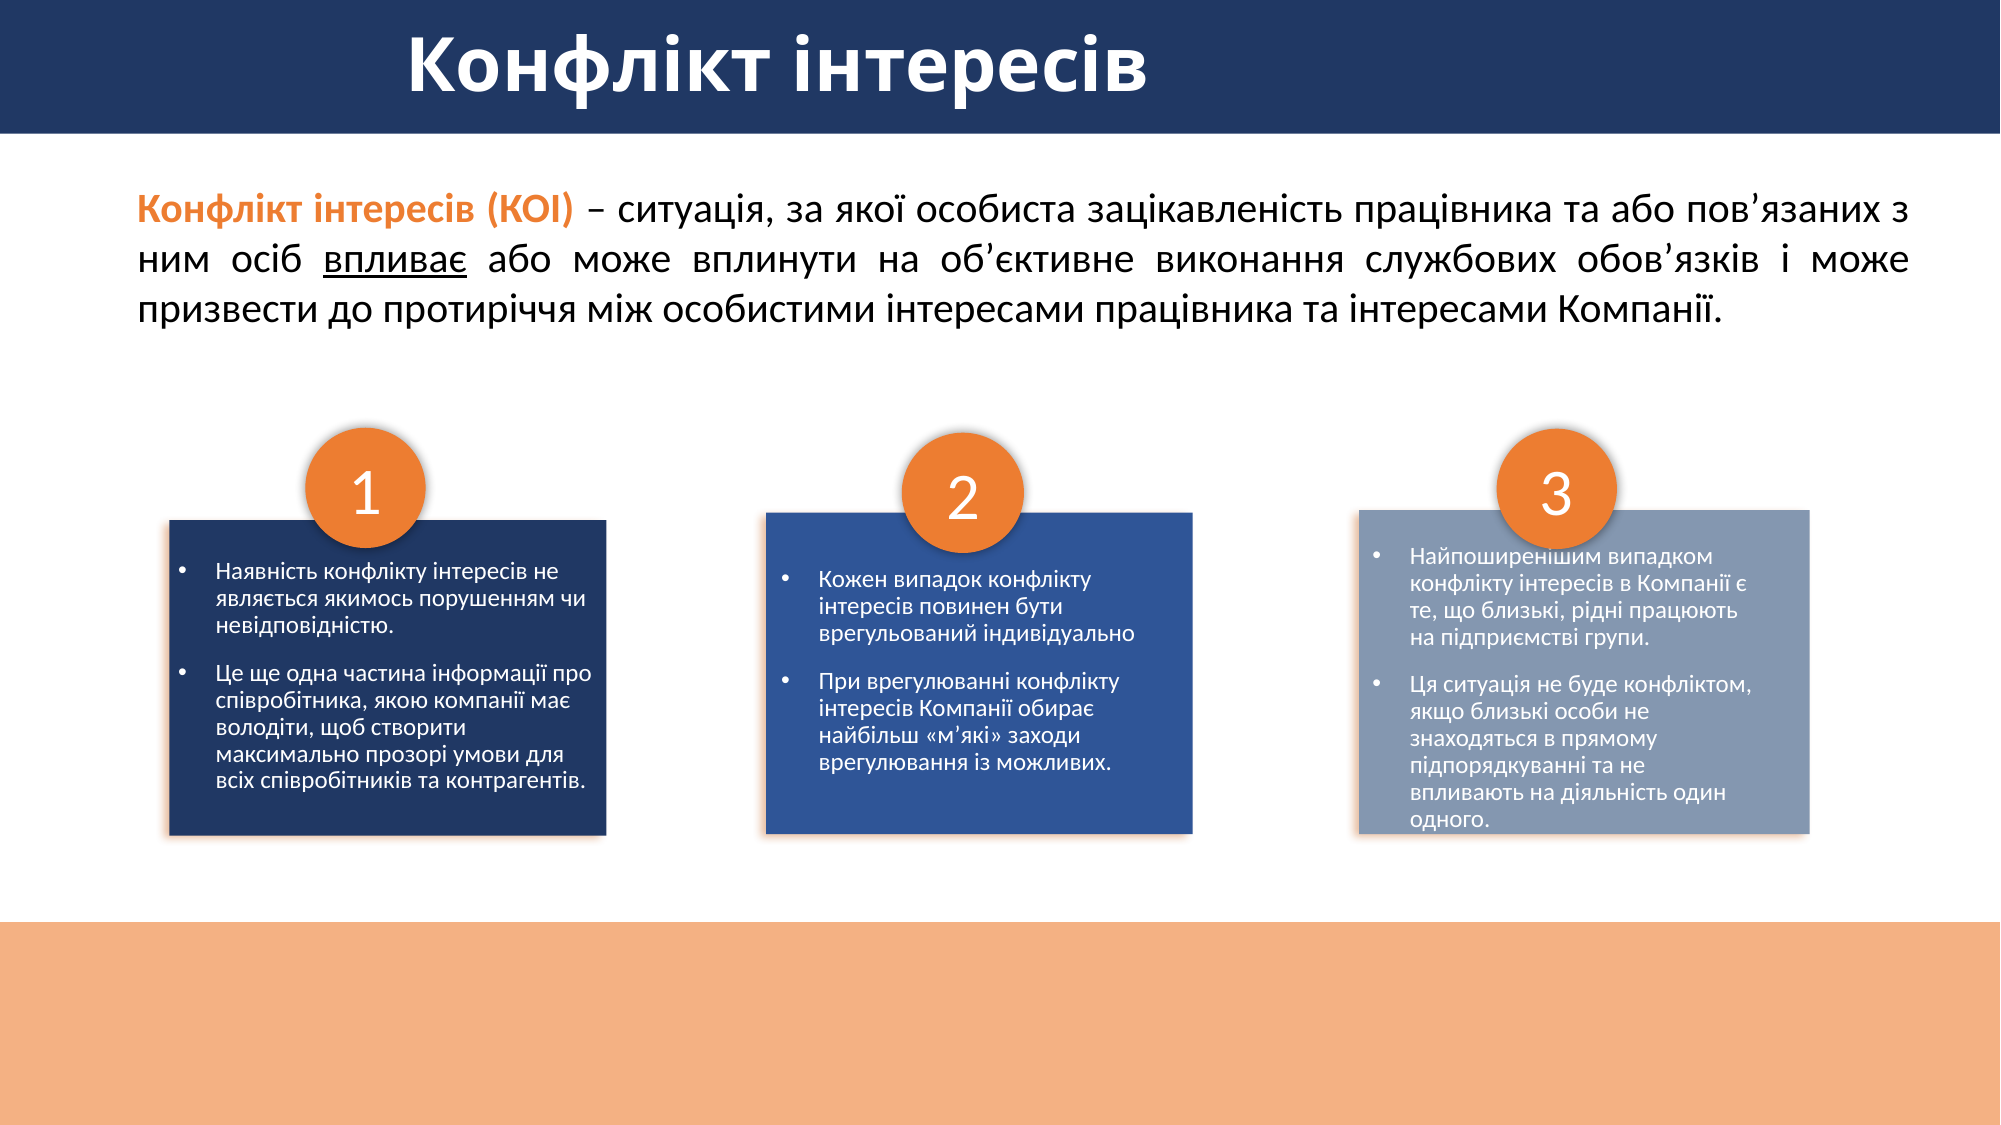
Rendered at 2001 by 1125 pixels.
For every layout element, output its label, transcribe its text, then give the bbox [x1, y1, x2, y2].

text_box [0, 0, 2000, 135]
text_box 3 [1495, 427, 1618, 551]
text_box 1 [304, 426, 427, 550]
text_box Кожен випадок конфлікту інтересів повинен бути врегульований індивідуально При врегулюванні конфлікту інтересів Компанії обирає найбільш «м’які» заходи врегулювання із можливих. [766, 507, 1193, 800]
text_box [1358, 509, 1504, 535]
text_box Конфлікт інтересів (КОІ) – ситуація, за якої особиста зацікавленість працівника та або пов’язаних з ним осіб впливає або може вплинути на об’єктивне виконання службових обов’язків і може призвести до протиріччя між особистими інтересами працівника та інтересами Компанії. [122, 173, 1926, 338]
text_box 2 [900, 431, 1025, 555]
text_box [0, 921, 2000, 1125]
text_box [1610, 509, 1811, 835]
text_box Конфлікт інтересів [390, 19, 1941, 115]
text_box [765, 512, 1194, 835]
text_box [168, 829, 607, 837]
text_box Найпоширенішим випадком конфлікту інтересів в Компанії є те, що близькі, рідні працюють на підприємстві групи. Ця ситуація не буде конфліктом, якщо близькі особи не знаходяться в прямому підпорядкуванні та не впливають на діяльність один одного. [1357, 535, 1777, 870]
text_box Наявність конфлікту інтересів не являється якимось порушенням чи невідповідністю. Це ще одна частина інформації про співробітника, якою компанії має володіти, щоб створити максимально прозорі умови для всіх співробітників та контрагентів. [163, 499, 610, 829]
